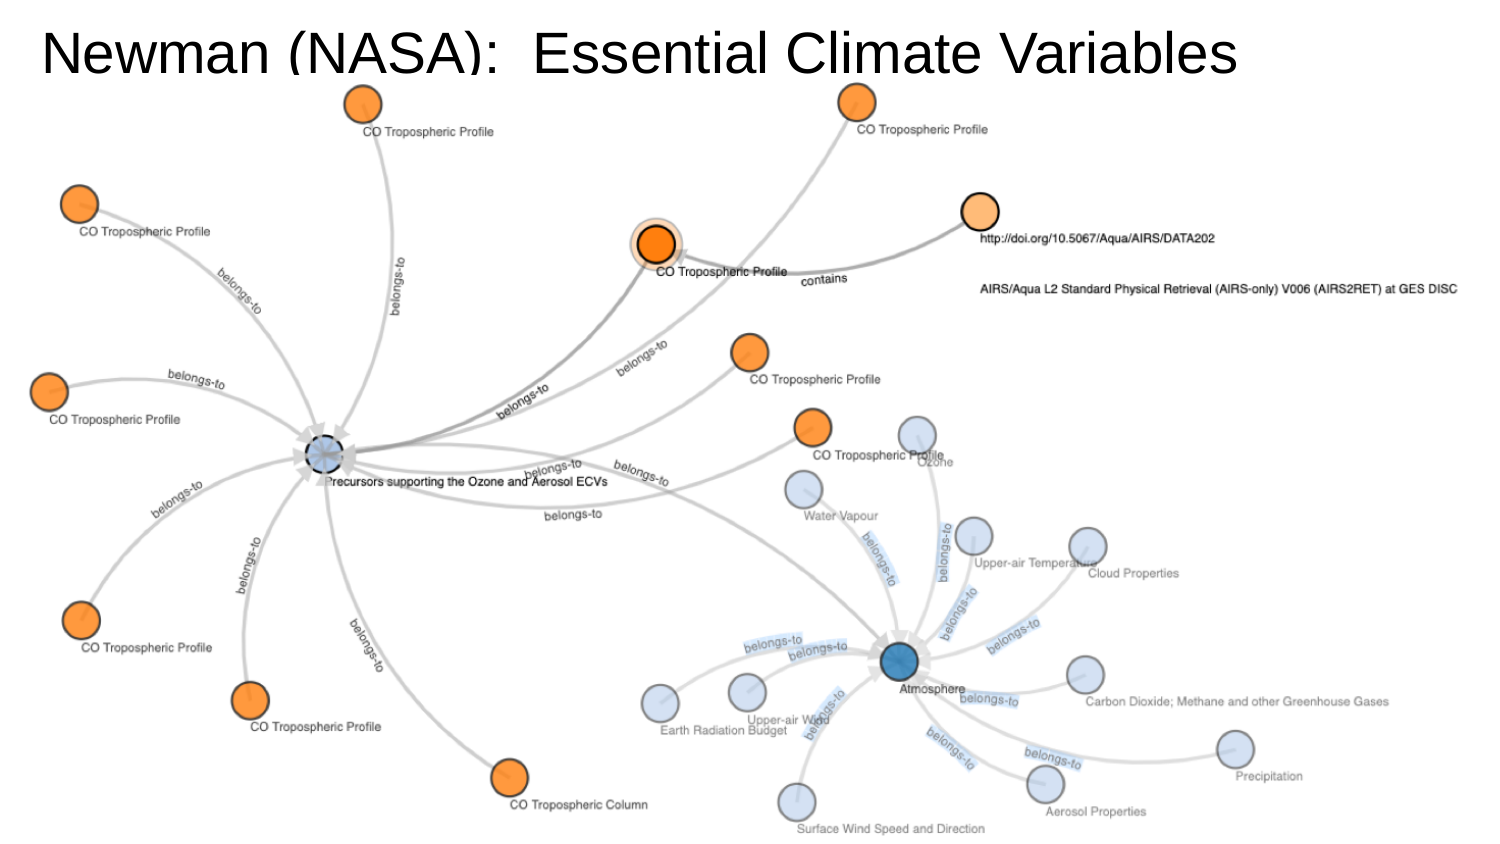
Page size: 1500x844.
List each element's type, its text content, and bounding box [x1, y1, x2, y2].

picture [0, 75, 1476, 837]
title Newman (NASA): Essential Climate Variables [26, 0, 1424, 73]
